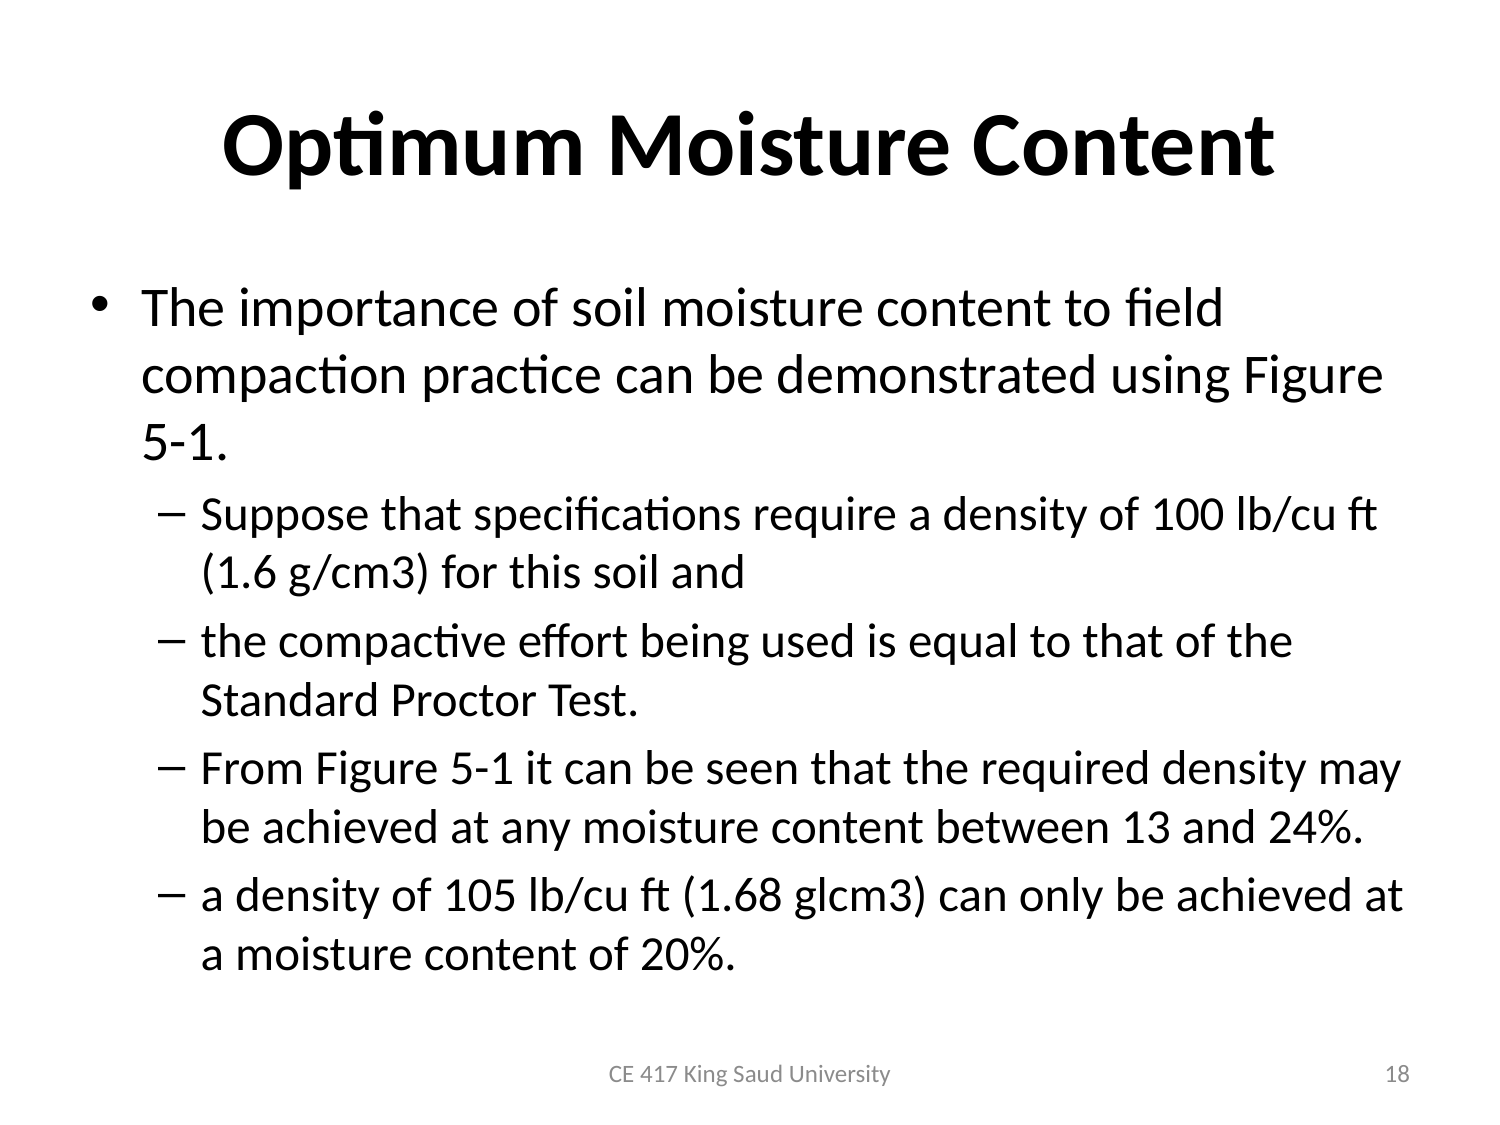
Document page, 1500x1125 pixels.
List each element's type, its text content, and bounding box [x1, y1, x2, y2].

list The importance of soil moisture content to field compaction practice can be demonstrated using Figure 5-1. Suppose that specifications require a density of 100 lb/cu ft (1.6 g/cm3) for this soil and the compactive effort being used is equal to that of the Standard Proctor Test. From Figure 5-1 it can be seen that the required density may be achieved at any moisture content between 13 and 24%. a density of 105 lb/cu ft (1.68 glcm3) can only be achieved at a moisture content of 20%. [75, 262, 1425, 1005]
title Optimum Moisture Content [75, 45, 1425, 233]
footer CE 417 King Saud University [512, 1042, 988, 1103]
slide_number 18 [1074, 1042, 1425, 1103]
